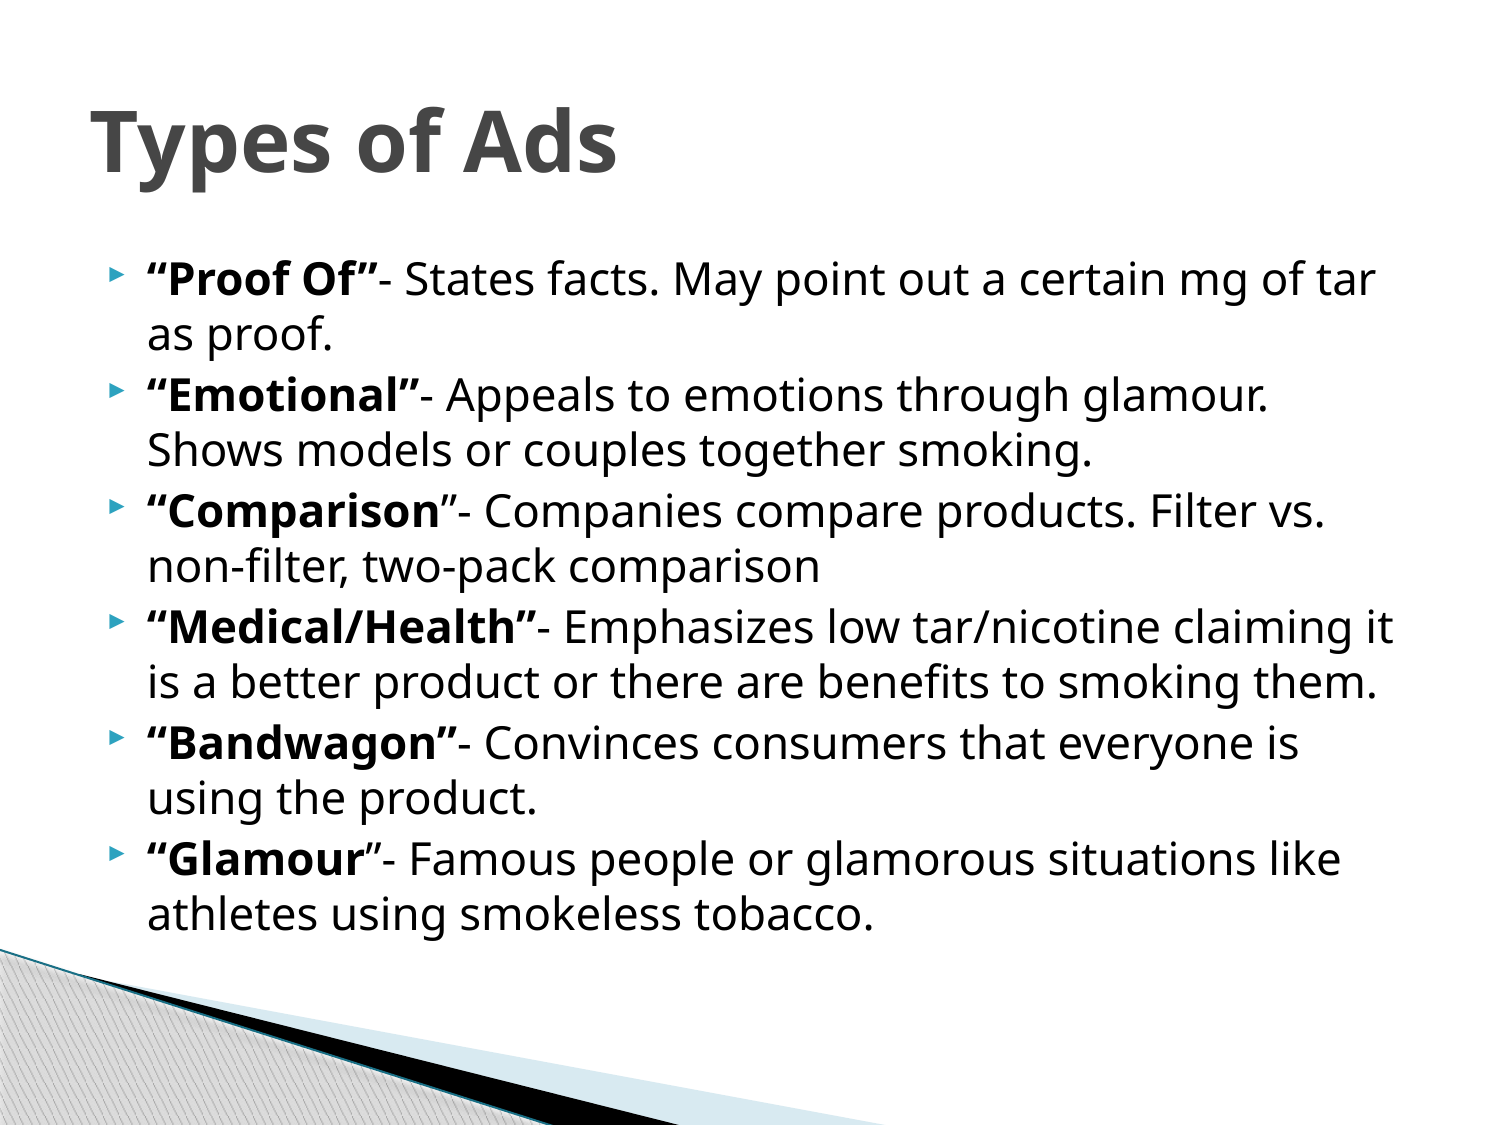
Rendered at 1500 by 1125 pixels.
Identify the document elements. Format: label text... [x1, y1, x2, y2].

title Types of Ads [75, 45, 1425, 233]
list “Proof Of”- States facts. May point out a certain mg of tar as proof. “Emotional”- Appeals to emotions through glamour. Shows models or couples together smoking. “Comparison”- Companies compare products. Filter vs. non-filter, two-pack comparison “Medical/Health”- Emphasizes low tar/nicotine claiming it is a better product or there are benefits to smoking them. “Bandwagon”- Convinces consumers that everyone is using the product. “Glamour”- Famous people or glamorous situations like athletes using smokeless tobacco. [75, 243, 1425, 986]
